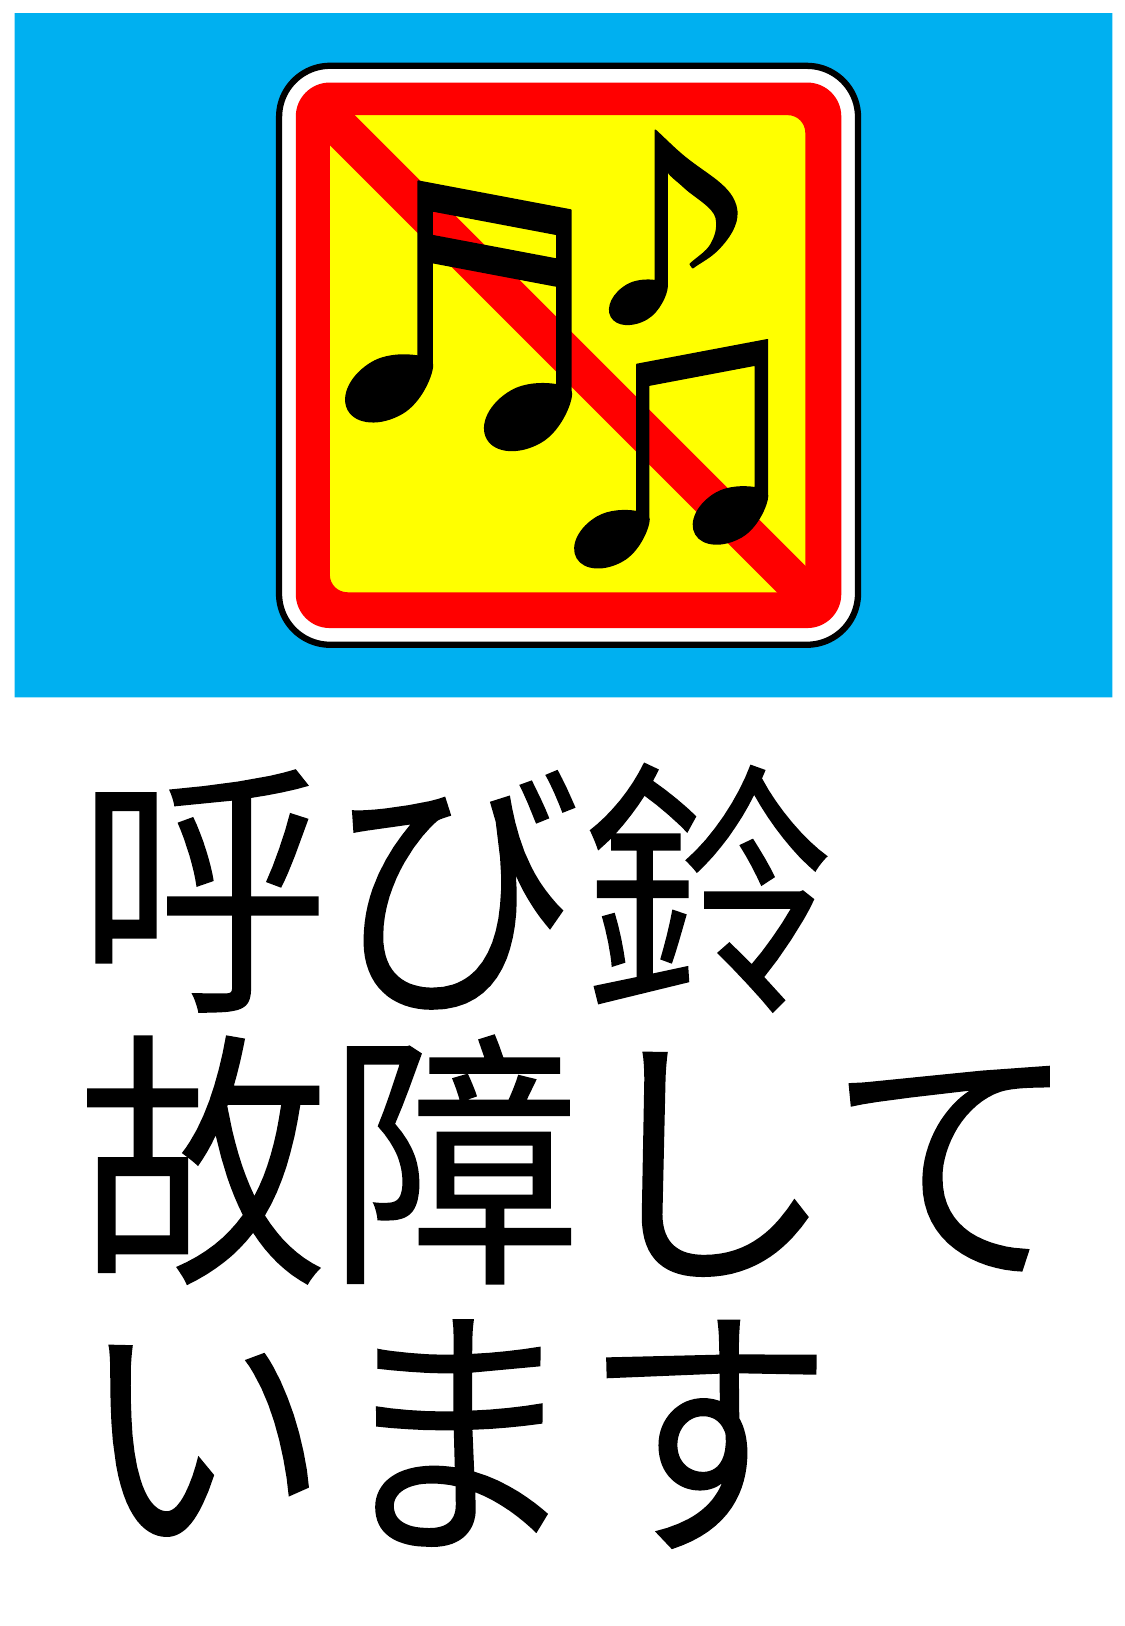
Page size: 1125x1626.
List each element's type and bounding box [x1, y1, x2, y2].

text_box [12, 11, 1115, 700]
text_box [278, 65, 859, 645]
